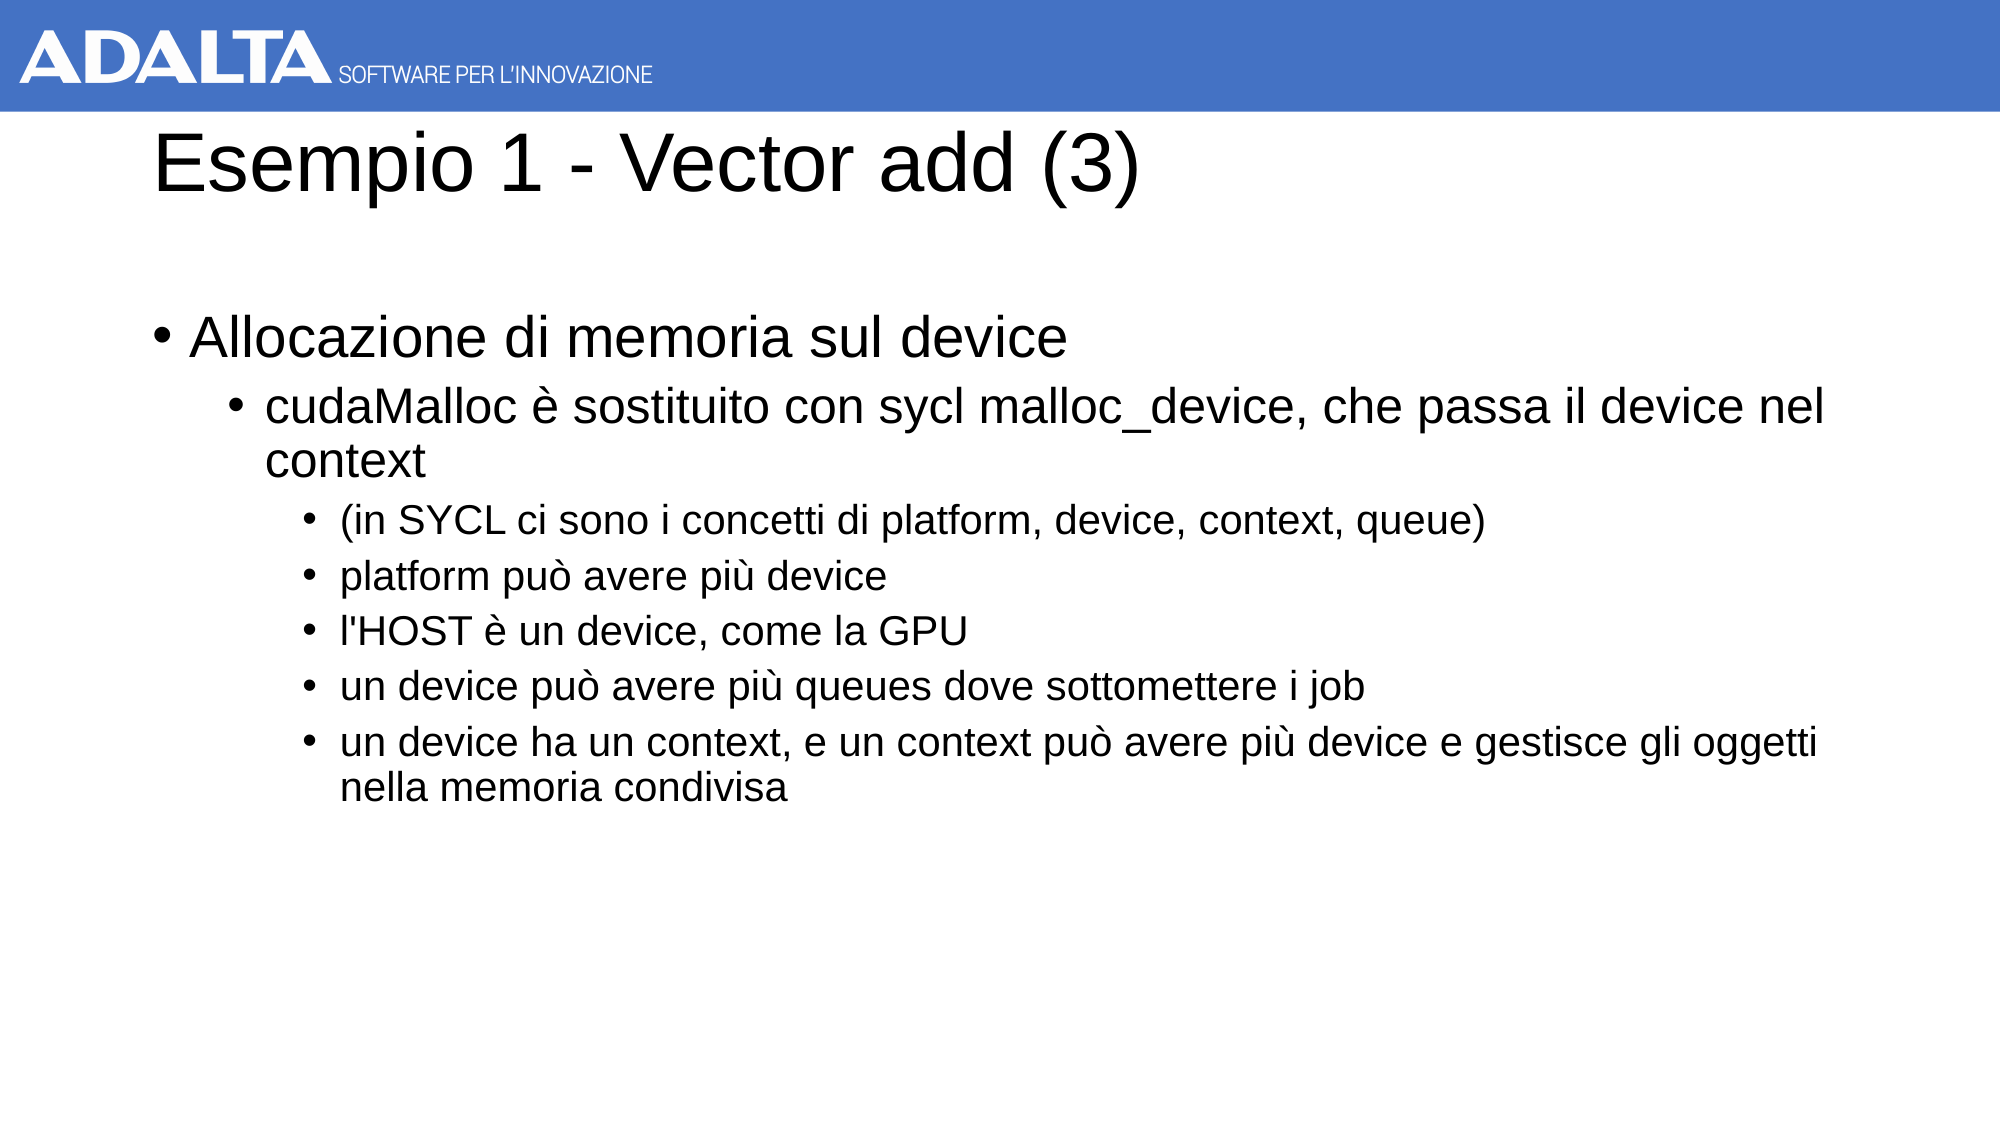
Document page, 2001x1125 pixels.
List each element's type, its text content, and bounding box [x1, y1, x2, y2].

picture [13, 23, 658, 88]
list Allocazione di memoria sul device cudaMalloc è sostituito con sycl malloc_device, che passa il device nel context (in SYCL ci sono i concetti di platform, device, context, queue) platform può avere più device l'HOST è un device, come la GPU un device può avere più queues dove sottomettere i job un device ha un context, e un context può avere più device e gestisce gli oggetti nella memoria condivisa [137, 299, 1863, 1014]
title Esempio 1 - Vector add (3) [137, 111, 1922, 278]
